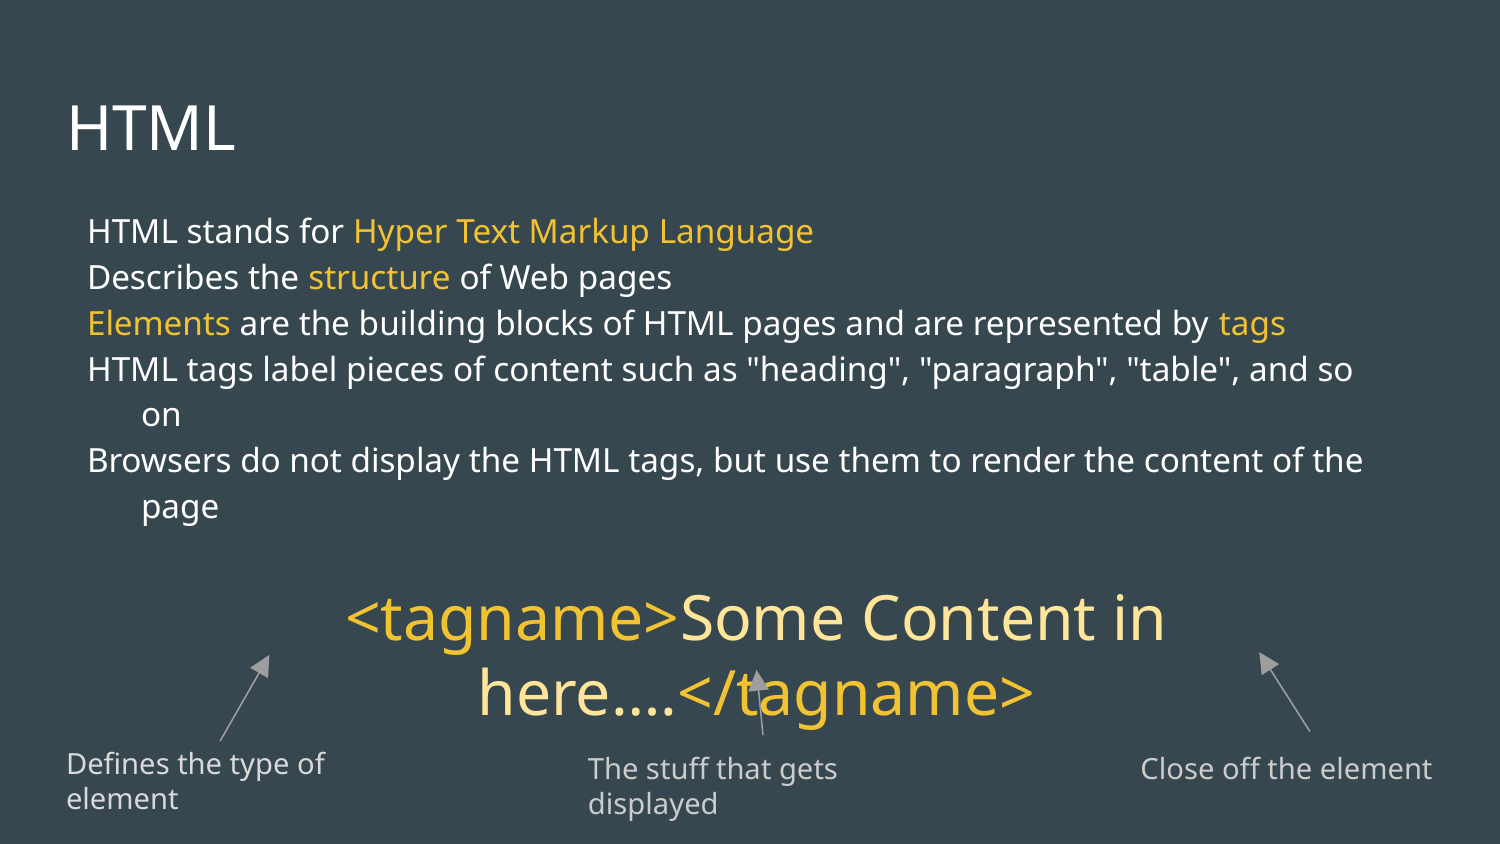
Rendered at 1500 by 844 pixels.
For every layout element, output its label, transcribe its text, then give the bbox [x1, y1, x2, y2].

title HTML [51, 72, 1449, 167]
text_box Close off the element [1125, 735, 1500, 828]
list HTML stands for Hyper Text Markup Language Describes the structure of Web pages Elements are the building blocks of HTML pages and are represented by tags HTML tags label pieces of content such as "heading", "paragraph", "table", and so on Browsers do not display the HTML tags, but use them to render the content of the page [51, 189, 1395, 643]
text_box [219, 654, 270, 742]
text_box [756, 669, 764, 736]
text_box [1259, 651, 1311, 732]
text_box Defines the type of element [51, 730, 420, 823]
text_box The stuff that gets displayed [572, 735, 954, 827]
text_box <tagname>Some Content in here….</tagname> [84, 563, 1429, 670]
